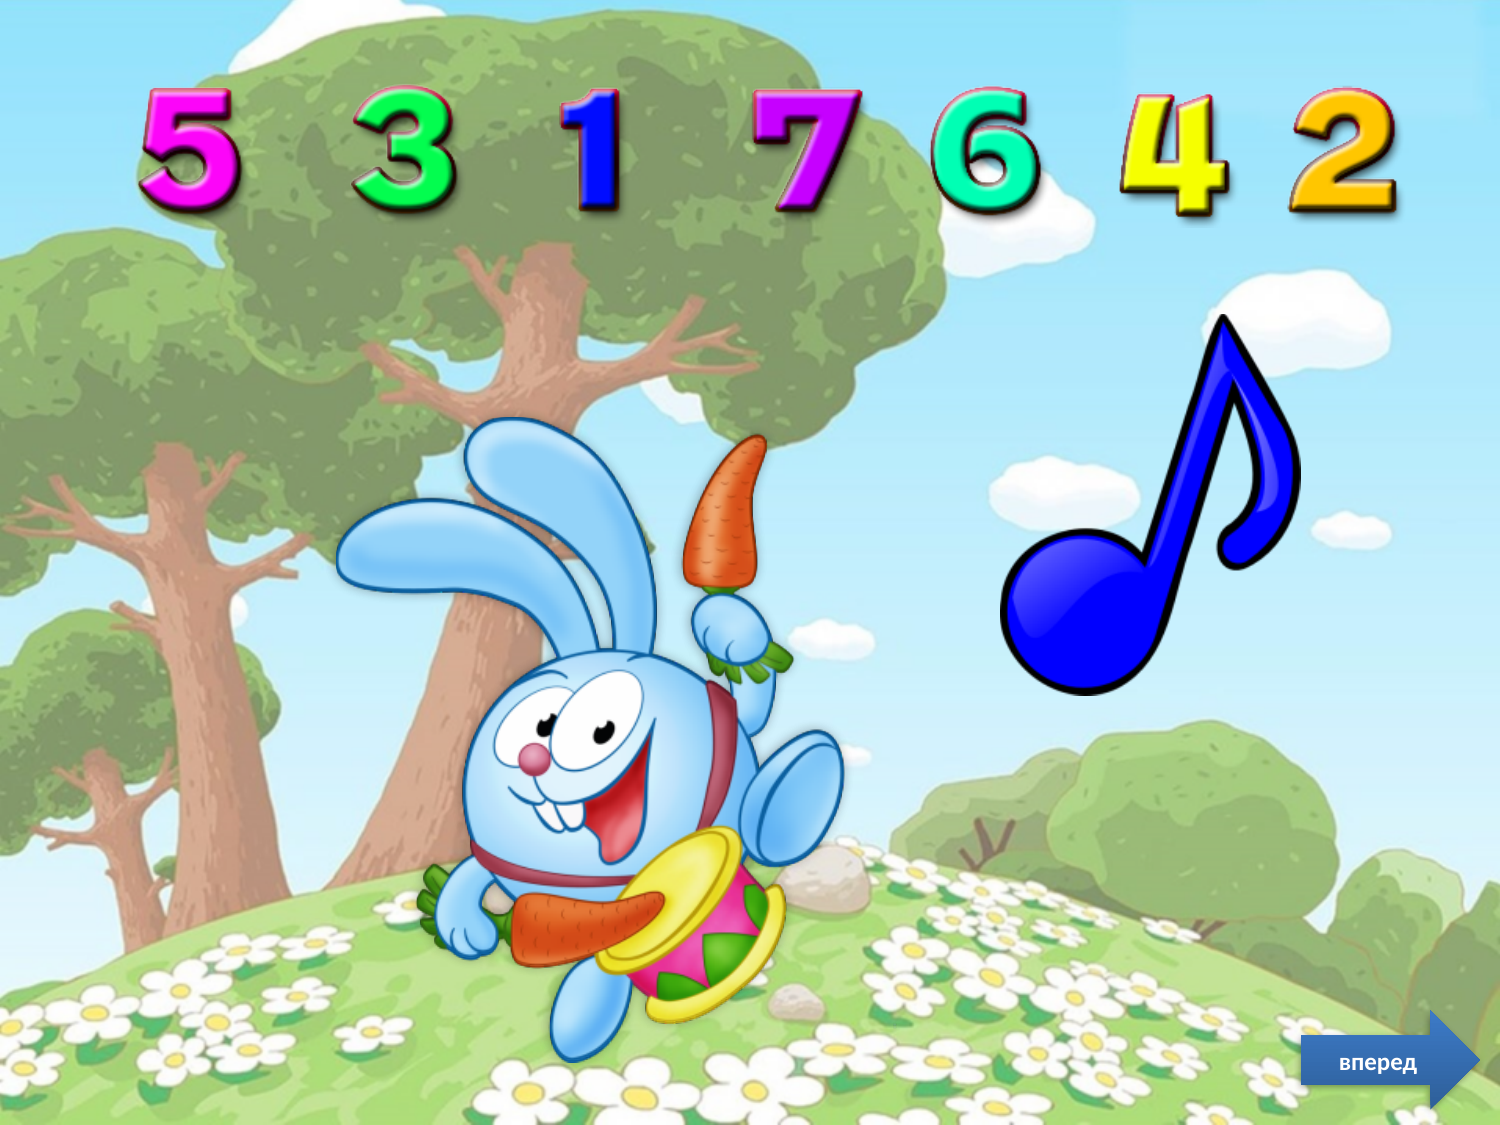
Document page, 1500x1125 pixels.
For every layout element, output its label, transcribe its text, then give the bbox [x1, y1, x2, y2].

picture [915, 77, 1066, 228]
picture [336, 417, 931, 1063]
picture [1095, 77, 1247, 228]
picture [1269, 77, 1420, 228]
picture [329, 77, 480, 228]
text_box вперед [1301, 1010, 1480, 1110]
picture [1000, 314, 1302, 696]
picture [732, 77, 883, 228]
picture [525, 73, 676, 225]
picture [115, 77, 267, 228]
